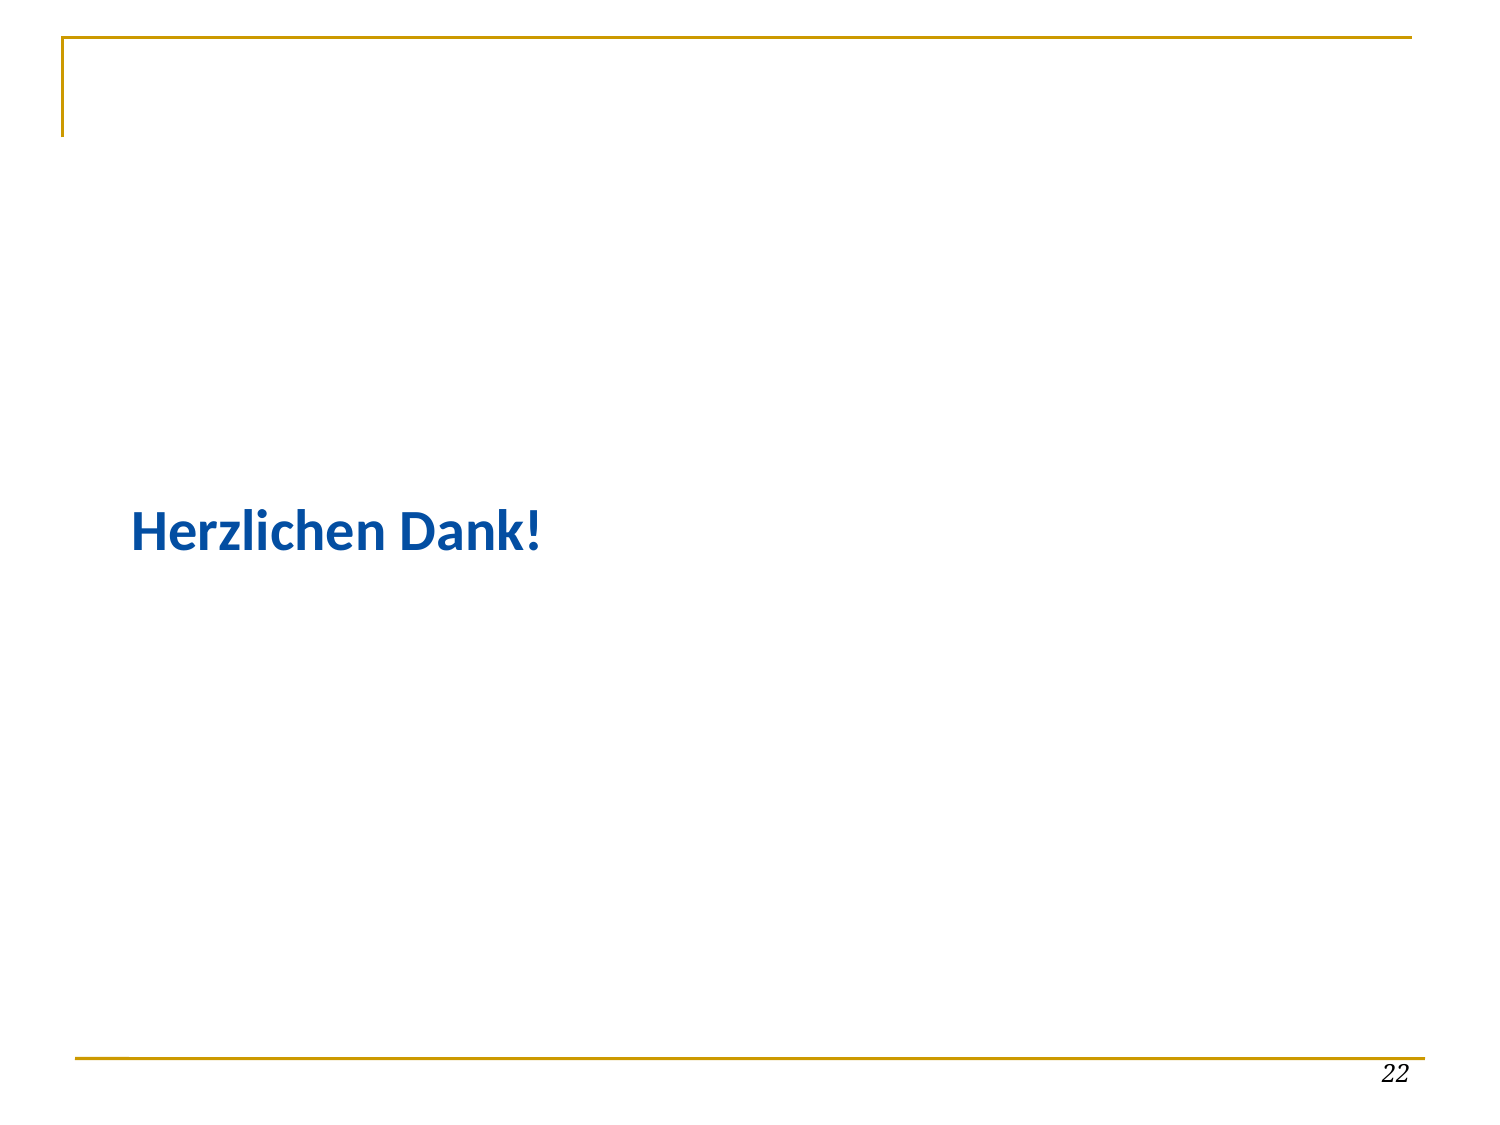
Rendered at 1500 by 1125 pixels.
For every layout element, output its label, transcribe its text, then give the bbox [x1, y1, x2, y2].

title Herzlichen Dank! [116, 415, 1425, 603]
slide_number 22 [1074, 1023, 1426, 1100]
